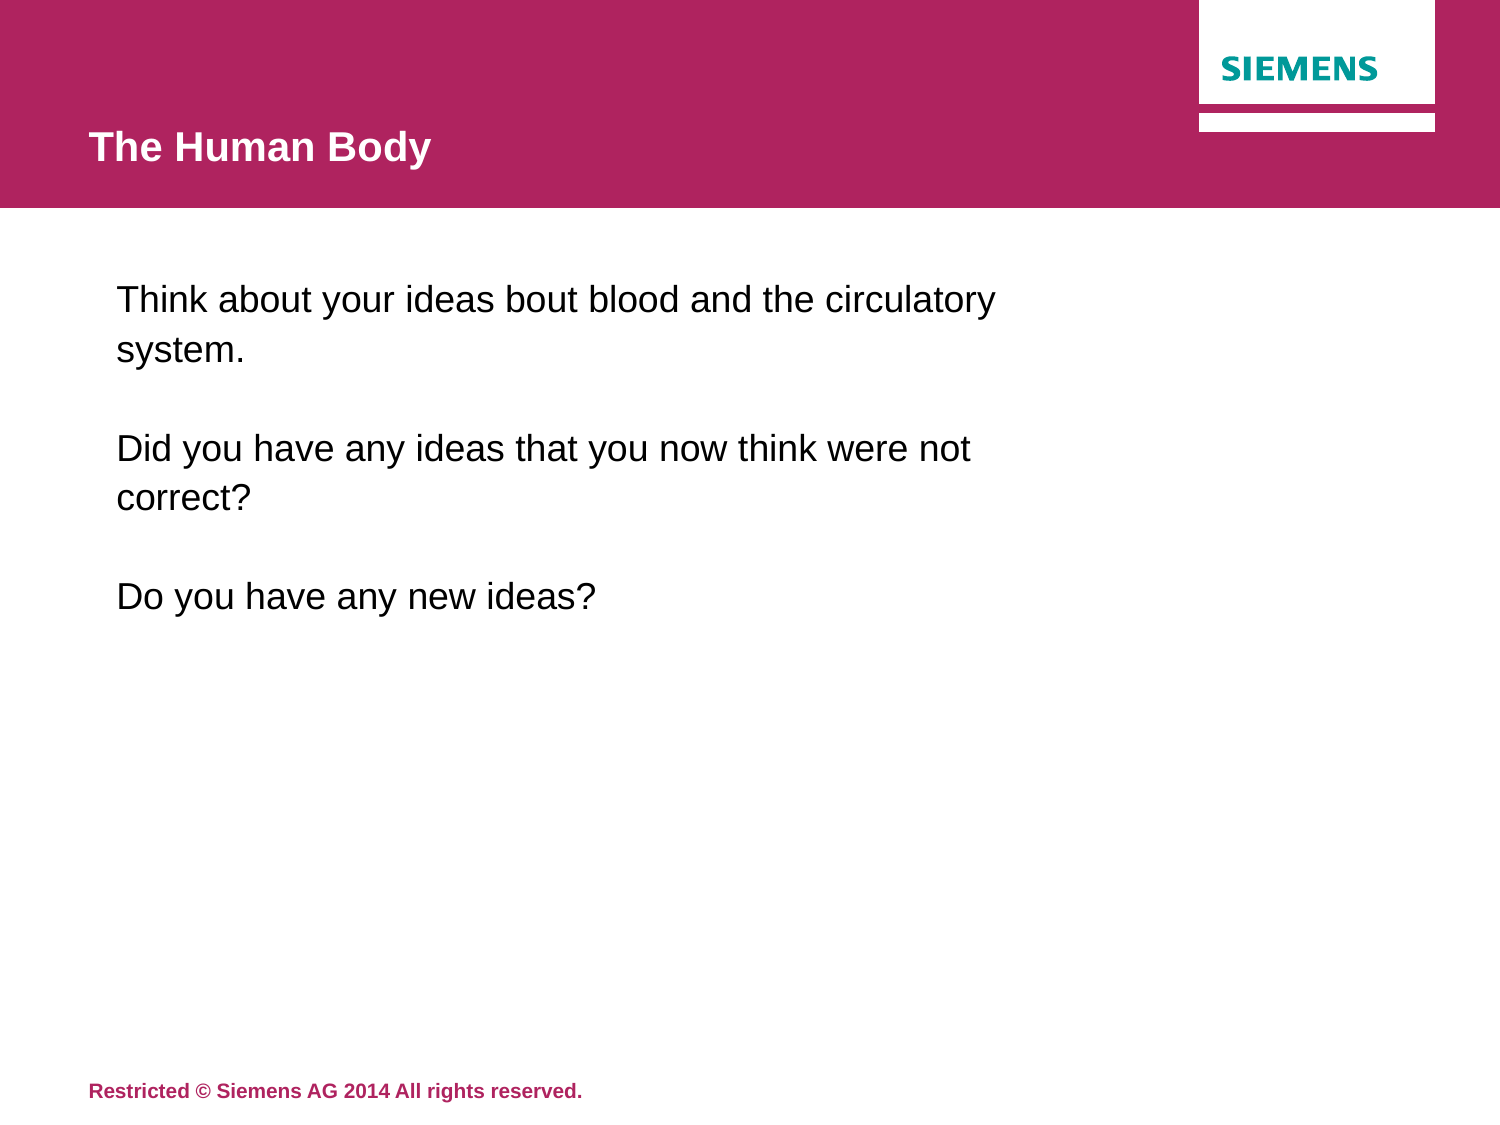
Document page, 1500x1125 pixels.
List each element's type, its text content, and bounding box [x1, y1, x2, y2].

text_box Think about your ideas bout blood and the circulatory system. Did you have any ideas that you now think were not correct? Do you have any new ideas? [116, 270, 1064, 651]
title The Human Body [0, 0, 1458, 209]
